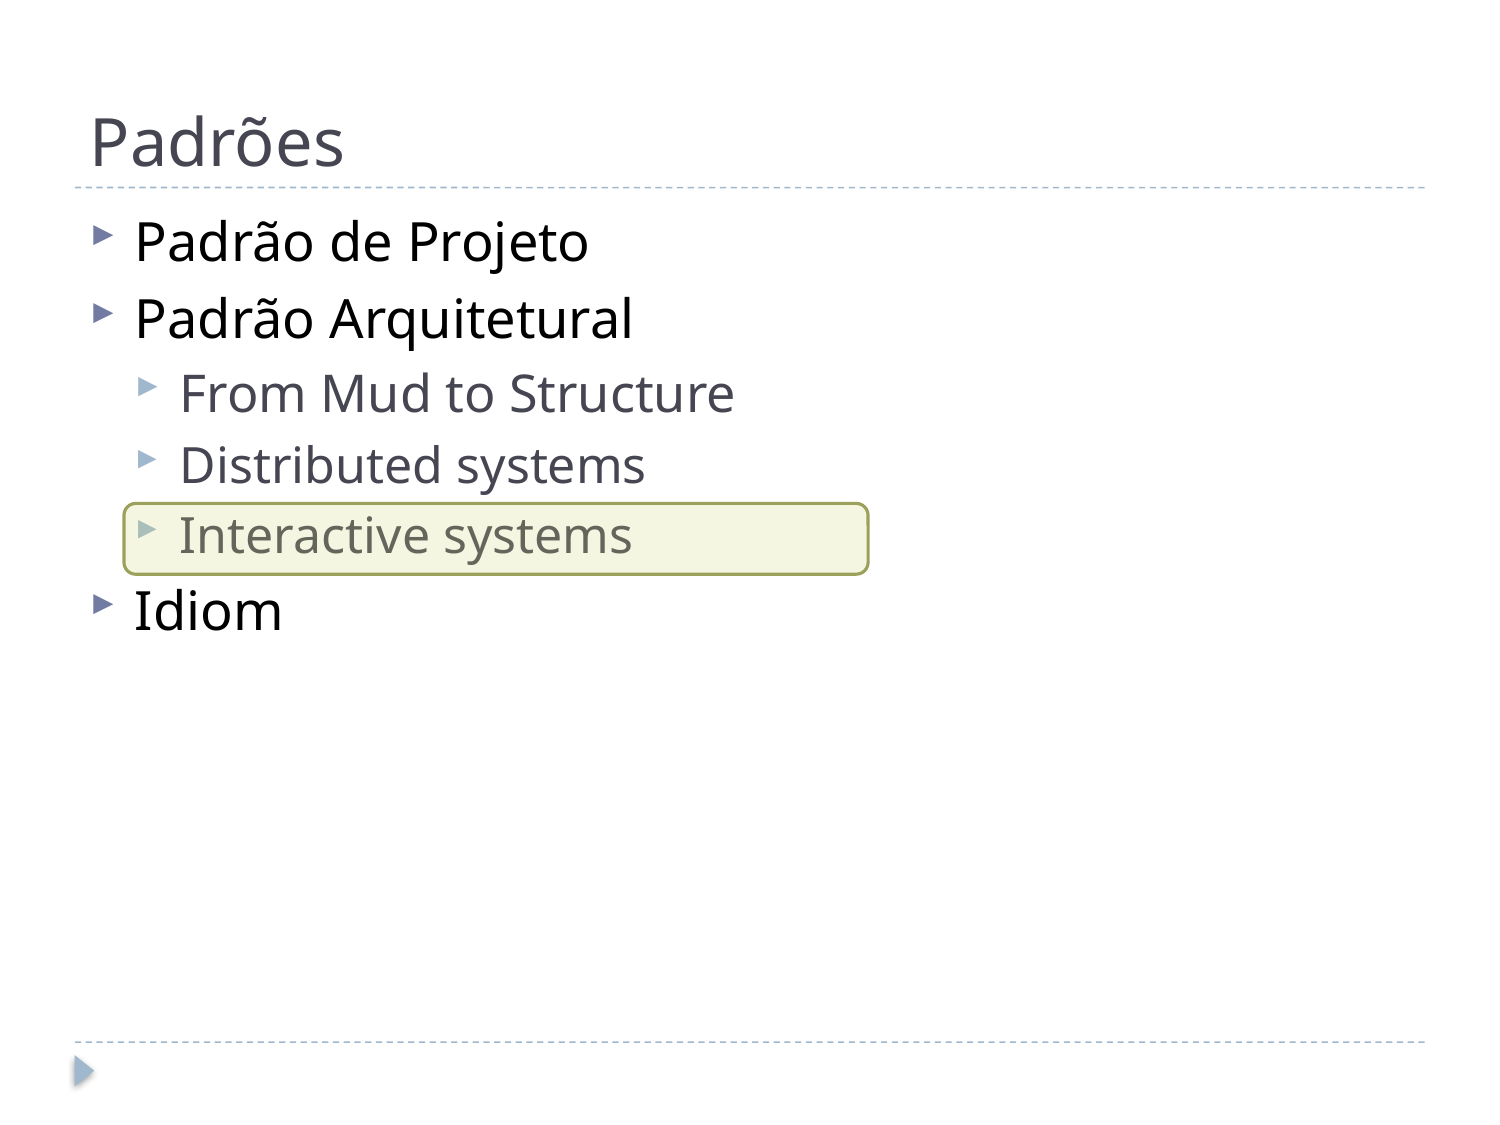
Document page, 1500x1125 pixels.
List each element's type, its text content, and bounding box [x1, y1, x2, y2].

list Padrão de Projeto Padrão Arquitetural From Mud to Structure Distributed systems Interactive systems Idiom [75, 200, 1425, 1010]
text_box [122, 501, 870, 576]
title Padrões [75, 24, 1425, 188]
